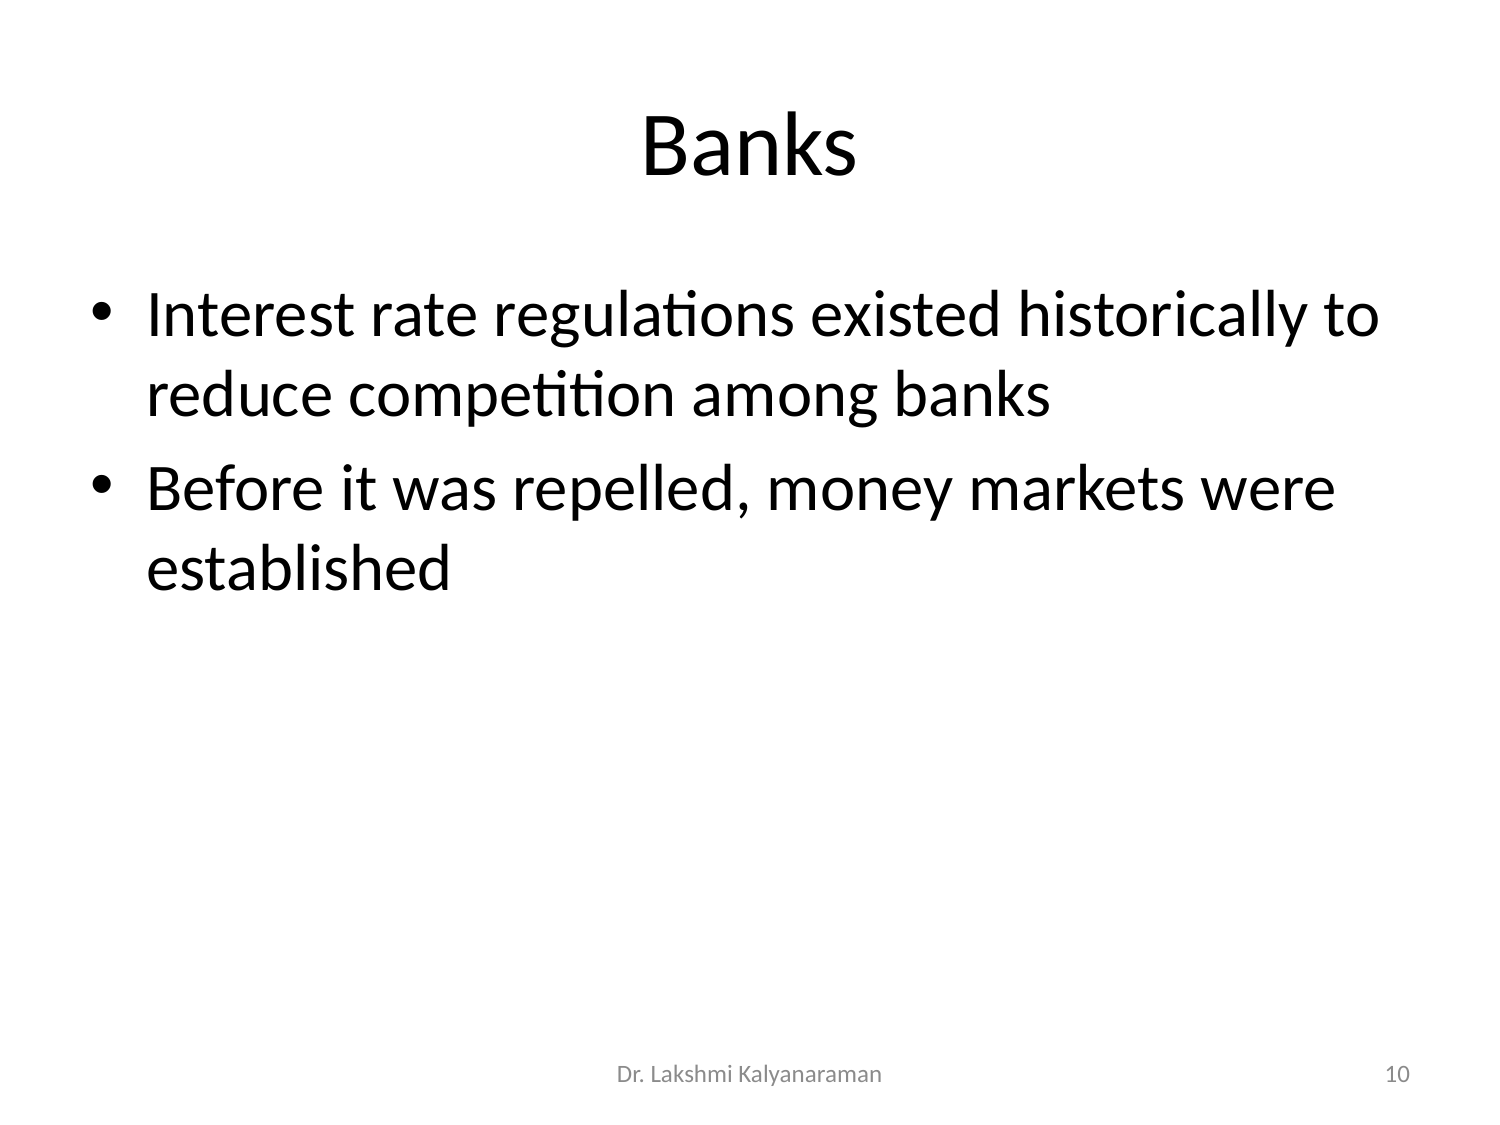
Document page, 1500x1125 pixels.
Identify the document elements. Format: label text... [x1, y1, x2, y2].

list Interest rate regulations existed historically to reduce competition among banks Before it was repelled, money markets were established [75, 262, 1425, 1005]
slide_number 10 [1074, 1042, 1425, 1103]
footer Dr. Lakshmi Kalyanaraman [512, 1042, 988, 1103]
title Banks [75, 45, 1425, 233]
